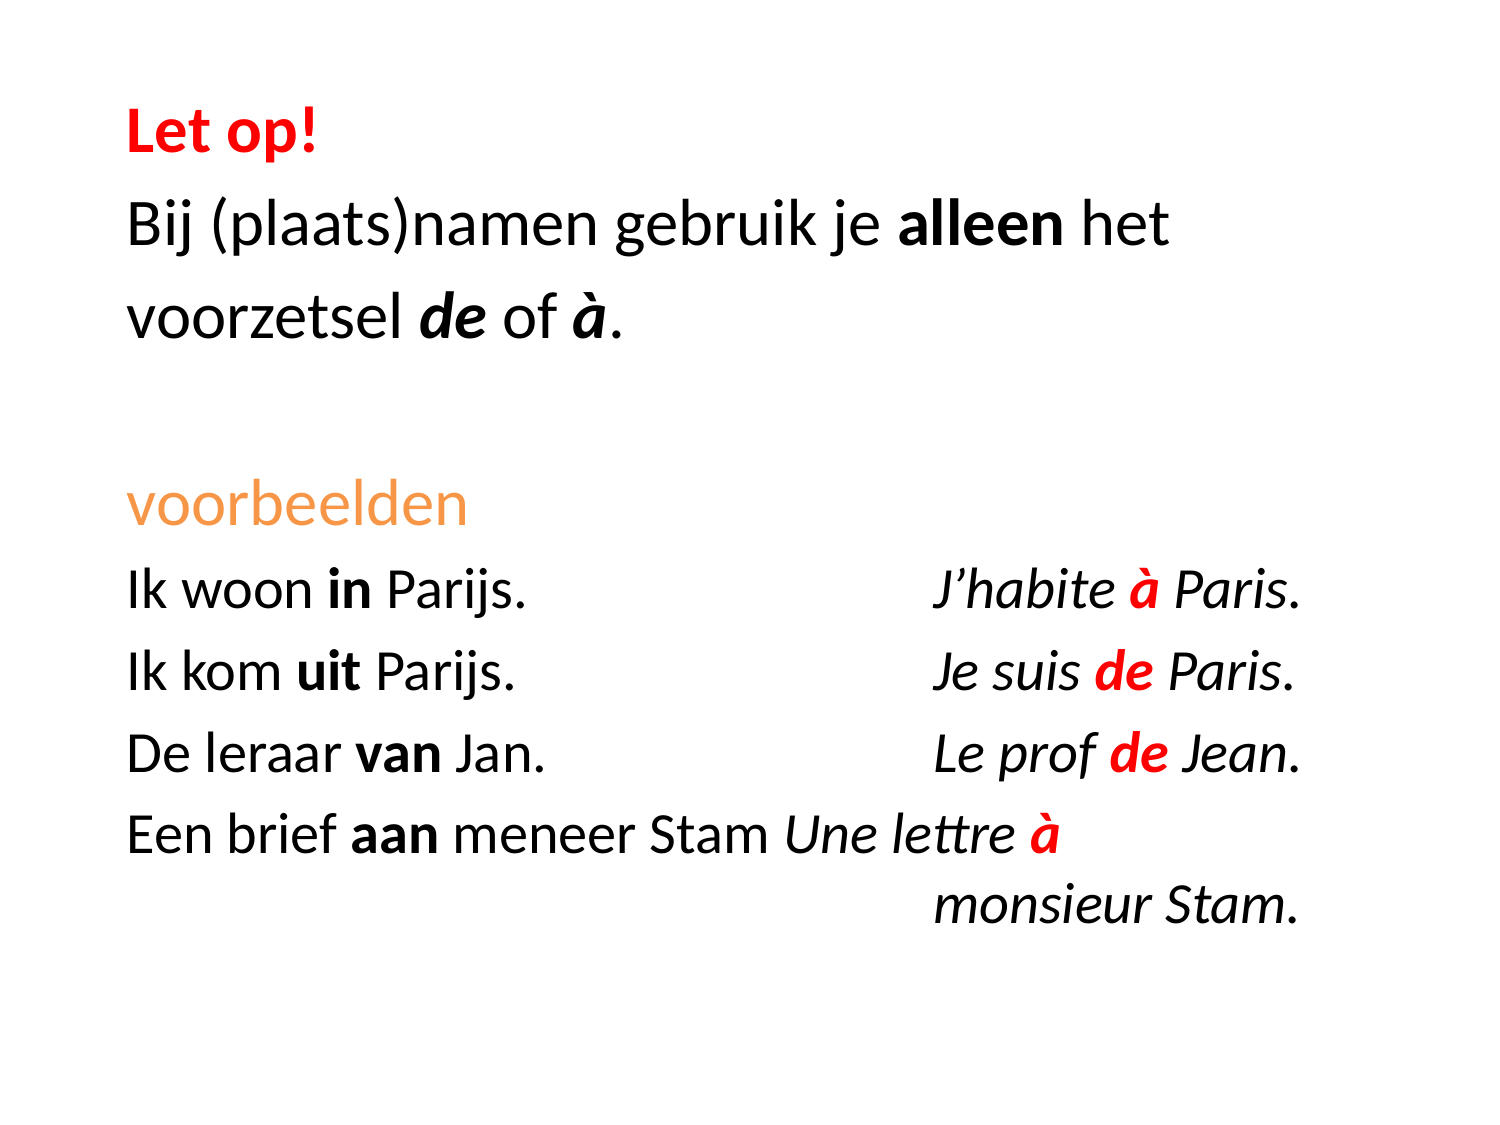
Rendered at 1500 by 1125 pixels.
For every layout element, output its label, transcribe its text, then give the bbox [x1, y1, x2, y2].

text_box Let op! Bij (plaats)namen gebruik je alleen het voorzetsel de of à. voorbeelden Ik woon in Parijs. J’habite à Paris. Ik kom uit Parijs. Je suis de Paris. De leraar van Jan. Le prof de Jean. Een brief aan meneer Stam Une lettre à monsieur Stam. [112, 78, 1388, 1024]
